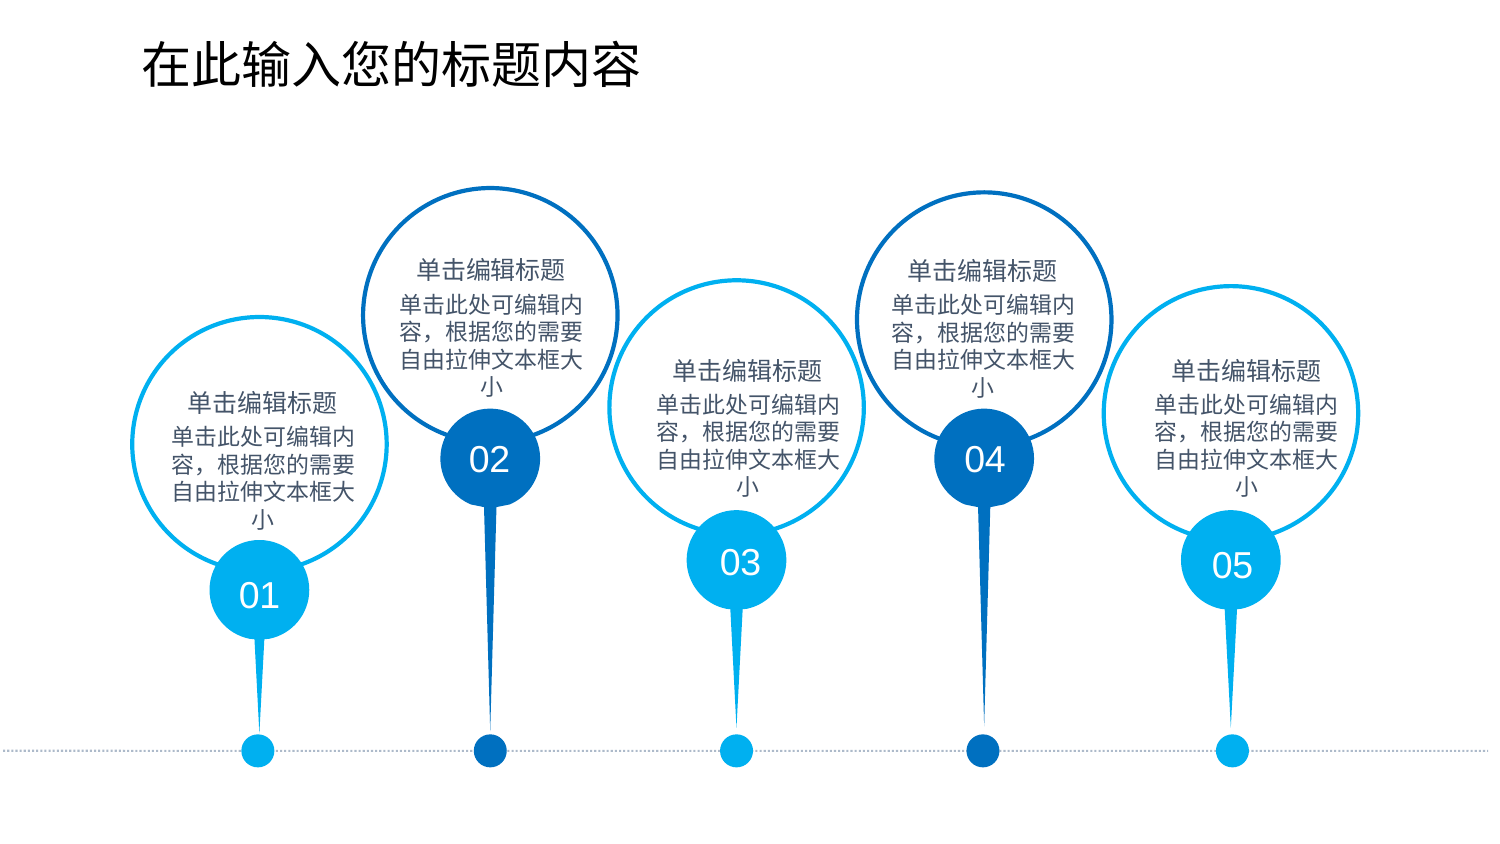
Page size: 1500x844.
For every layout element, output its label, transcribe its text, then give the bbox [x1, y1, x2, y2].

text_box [118, 316, 341, 768]
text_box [346, 187, 636, 768]
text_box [1131, 285, 1391, 768]
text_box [641, 279, 833, 768]
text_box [838, 192, 1127, 768]
text_box 在此输入您的标题内容 [125, 26, 740, 102]
